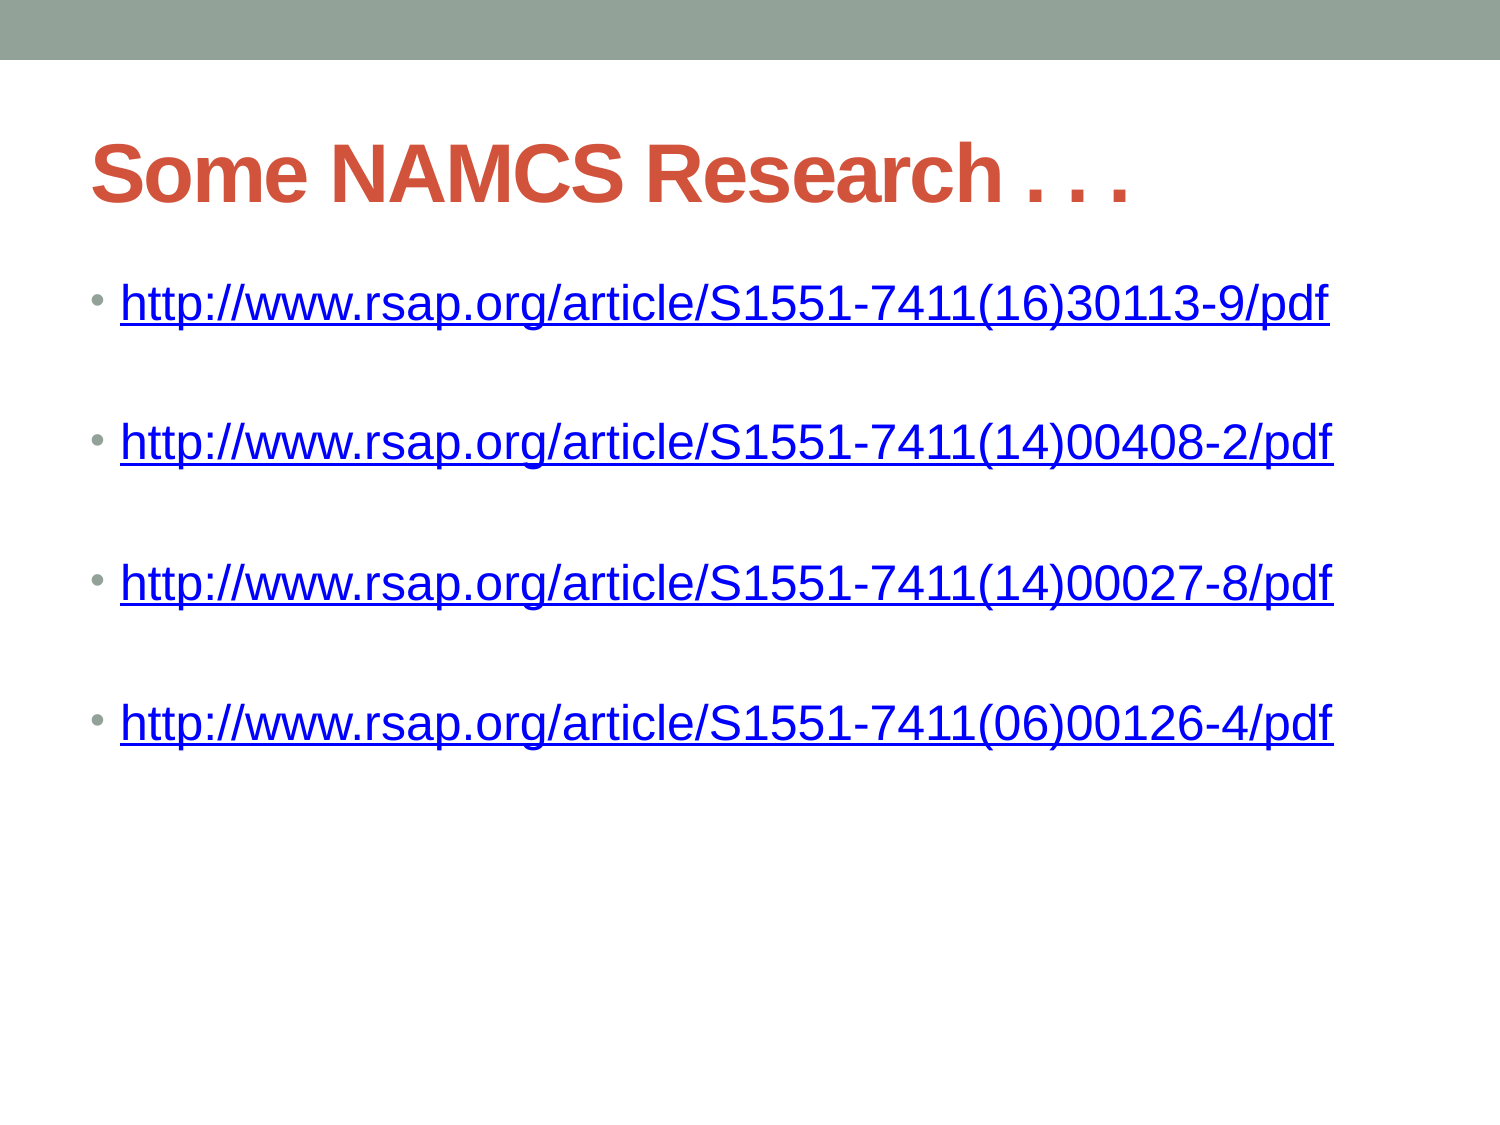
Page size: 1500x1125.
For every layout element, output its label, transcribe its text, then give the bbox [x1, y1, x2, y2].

list http://www.rsap.org/article/S1551-7411(16)30113-9/pdf http://www.rsap.org/article/S1551-7411(14)00408-2/pdf http://www.rsap.org/article/S1551-7411(14)00027-8/pdf http://www.rsap.org/article/S1551-7411(06)00126-4/pdf [75, 262, 1425, 1063]
title Some NAMCS Research . . . [75, 87, 1425, 250]
